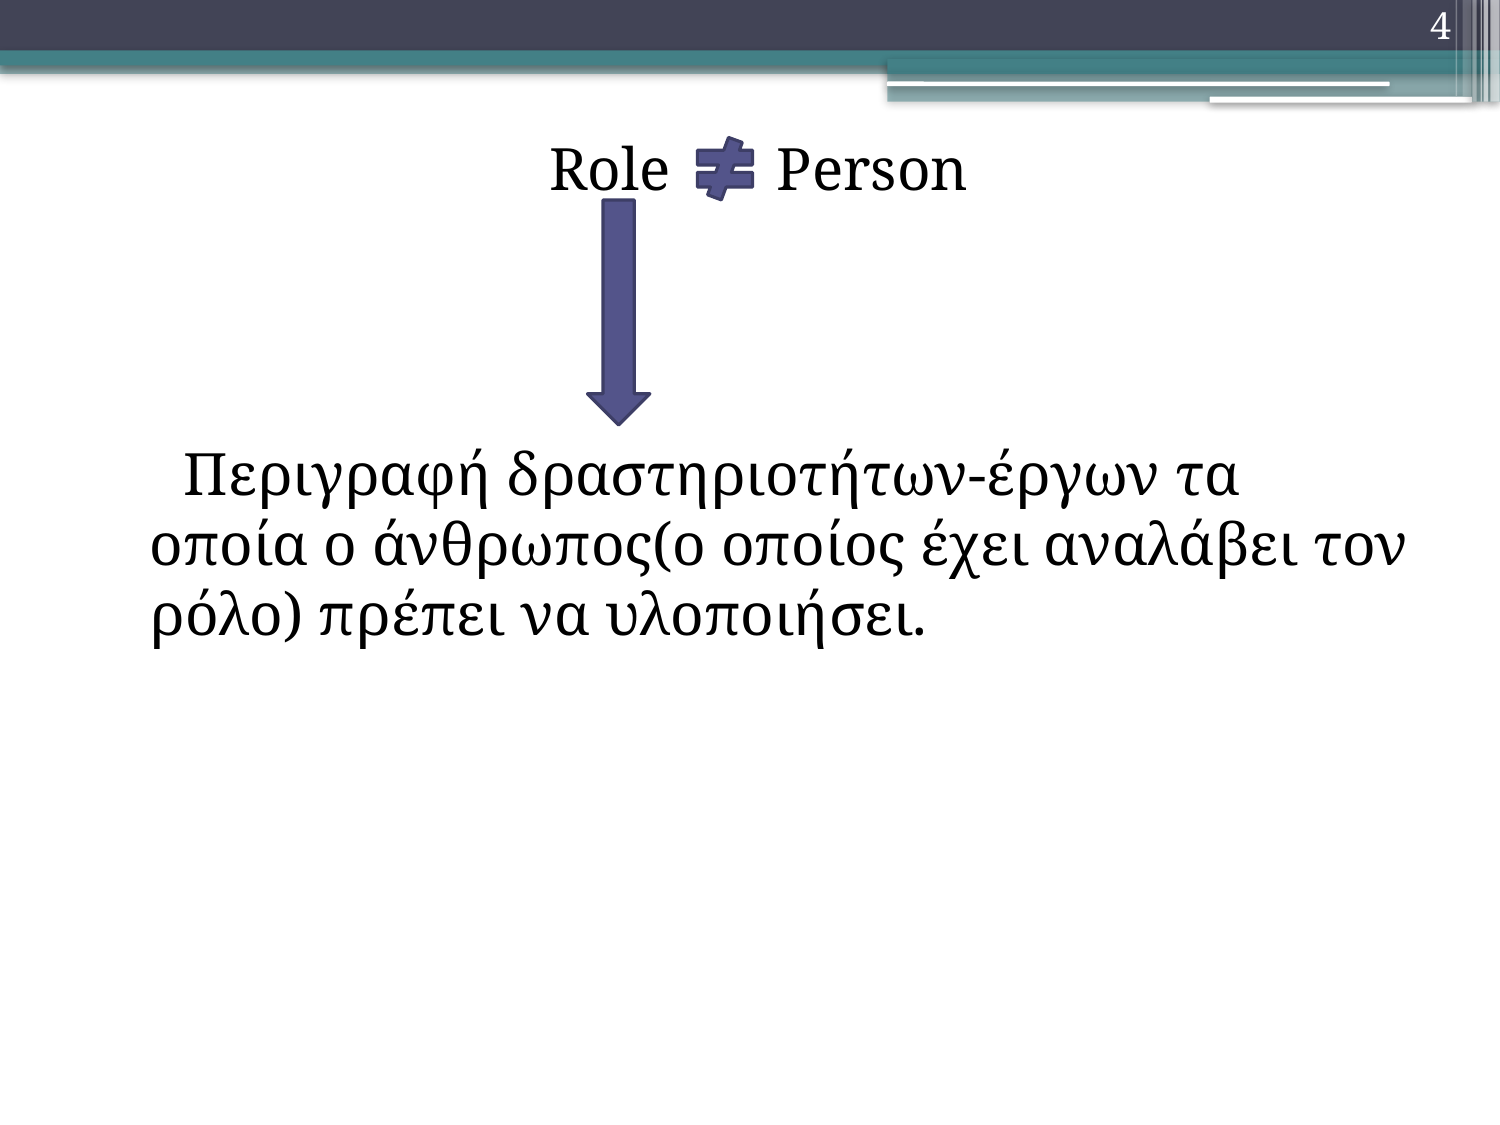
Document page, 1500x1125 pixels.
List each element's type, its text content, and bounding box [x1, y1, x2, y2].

text_box [695, 135, 755, 202]
list Role Person Περιγραφή δραστηριοτήτων-έργων τα οποία ο άνθρωπος(ο οποίος έχει αναλάβει τον ρόλο) πρέπει να υλοποιήσει. [75, 125, 1425, 1079]
text_box [585, 198, 652, 427]
slide_number 4 [1341, 0, 1466, 61]
